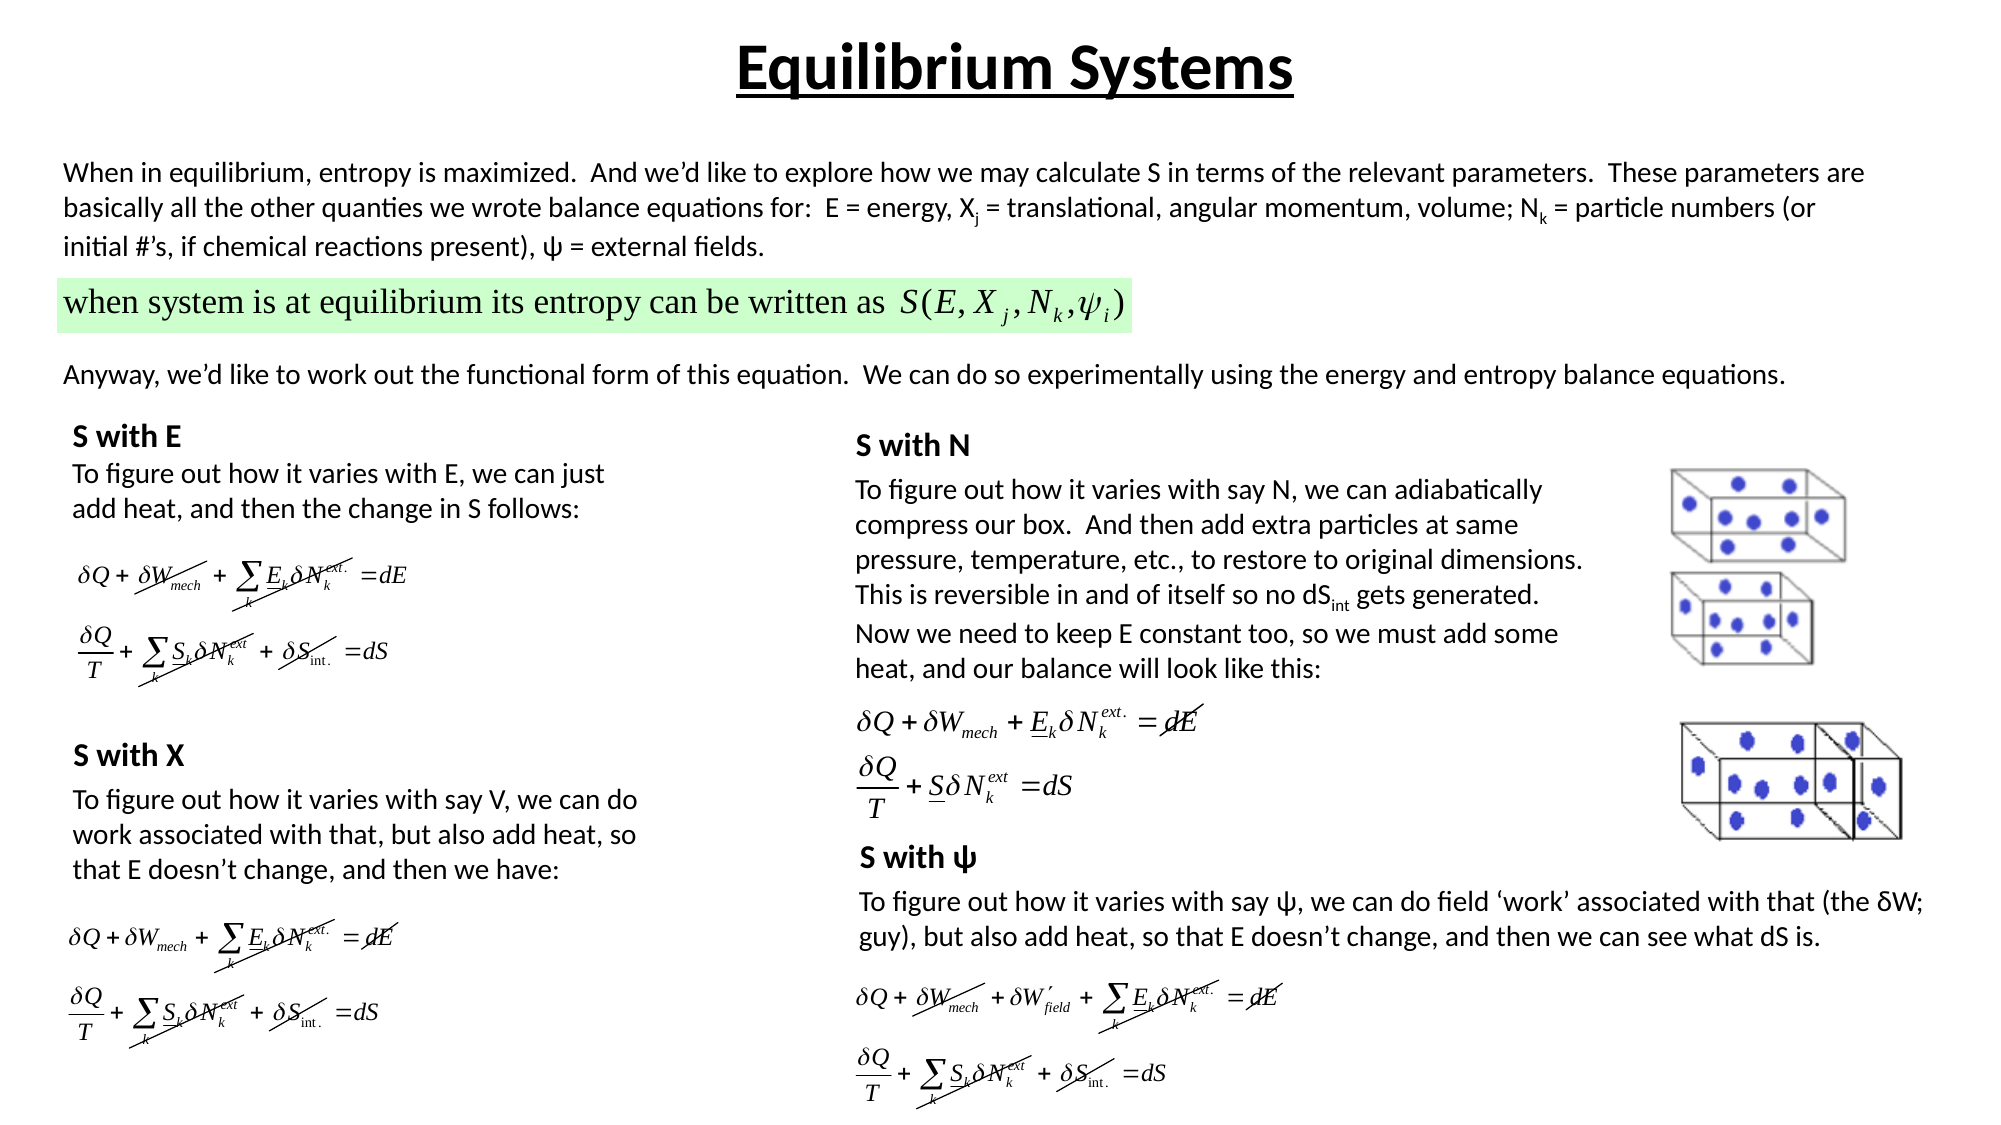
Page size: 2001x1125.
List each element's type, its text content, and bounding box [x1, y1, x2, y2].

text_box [57, 277, 1132, 334]
text_box To figure out how it varies with say ψ, we can do field ‘work’ associated with that (the δW; guy), but also add heat, so that E doesn’t change, and then we can see what dS is. [844, 875, 1967, 960]
text_box S with N [841, 415, 986, 462]
picture [1654, 445, 1868, 680]
text_box Equilibrium Systems [535, 0, 1496, 112]
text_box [852, 696, 1211, 826]
text_box S with X [58, 725, 200, 773]
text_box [852, 973, 1288, 1115]
text_box To figure out how it varies with say N, we can adiabatically compress our box. And then add extra particles at same pressure, temperature, etc., to restore to original dimensions. This is reversible in and of itself so no dSint gets generated. Now we need to keep E constant too, so we must add some heat, and our balance will look like this: [840, 462, 1607, 692]
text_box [64, 913, 404, 1055]
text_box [74, 551, 414, 693]
picture [1669, 703, 1920, 851]
text_box When in equilibrium, entropy is maximized. And we’d like to explore how we may calculate S in terms of the relevant parameters. These parameters are basically all the other quanties we wrote balance equations for: E = energy, Xj = translational, angular momentum, volume; Nk = particle numbers (or initial #’s, if chemical reactions present), ψ = external fields. [48, 145, 1887, 271]
text_box To figure out how it varies with say V, we can do work associated with that, but also add heat, so that E doesn’t change, and then we have: [57, 773, 663, 893]
text_box S with ψ [844, 827, 993, 875]
text_box Anyway, we’d like to work out the functional form of this equation. We can do so experimentally using the energy and entropy balance equations. [48, 348, 1837, 398]
text_box S with E [57, 407, 197, 447]
text_box To figure out how it varies with E, we can just add heat, and then the change in S follows: [57, 447, 662, 532]
